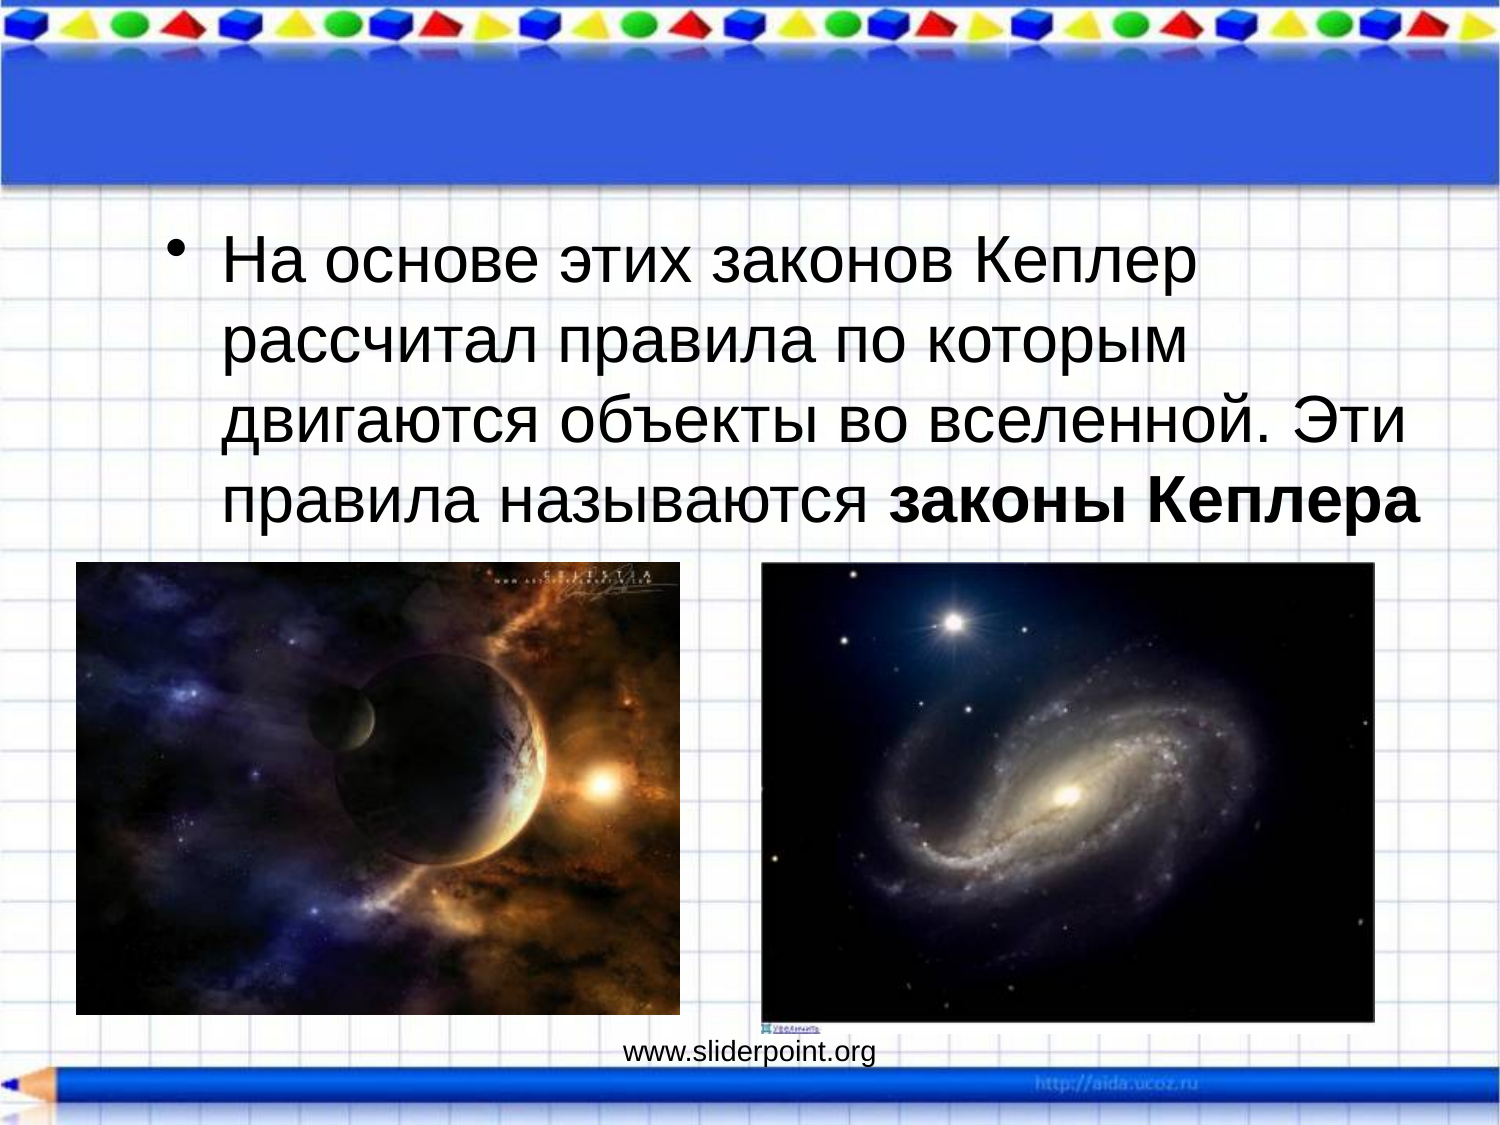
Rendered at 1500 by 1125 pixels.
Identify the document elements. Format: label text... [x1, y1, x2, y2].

picture [0, 0, 1500, 1125]
footer www.sliderpoint.org [512, 1024, 988, 1103]
list На основе этих законов Кеплер рассчитал правила по которым двигаются объекты во вселенной. Эти правила называются законы Кеплера [149, 207, 1500, 544]
